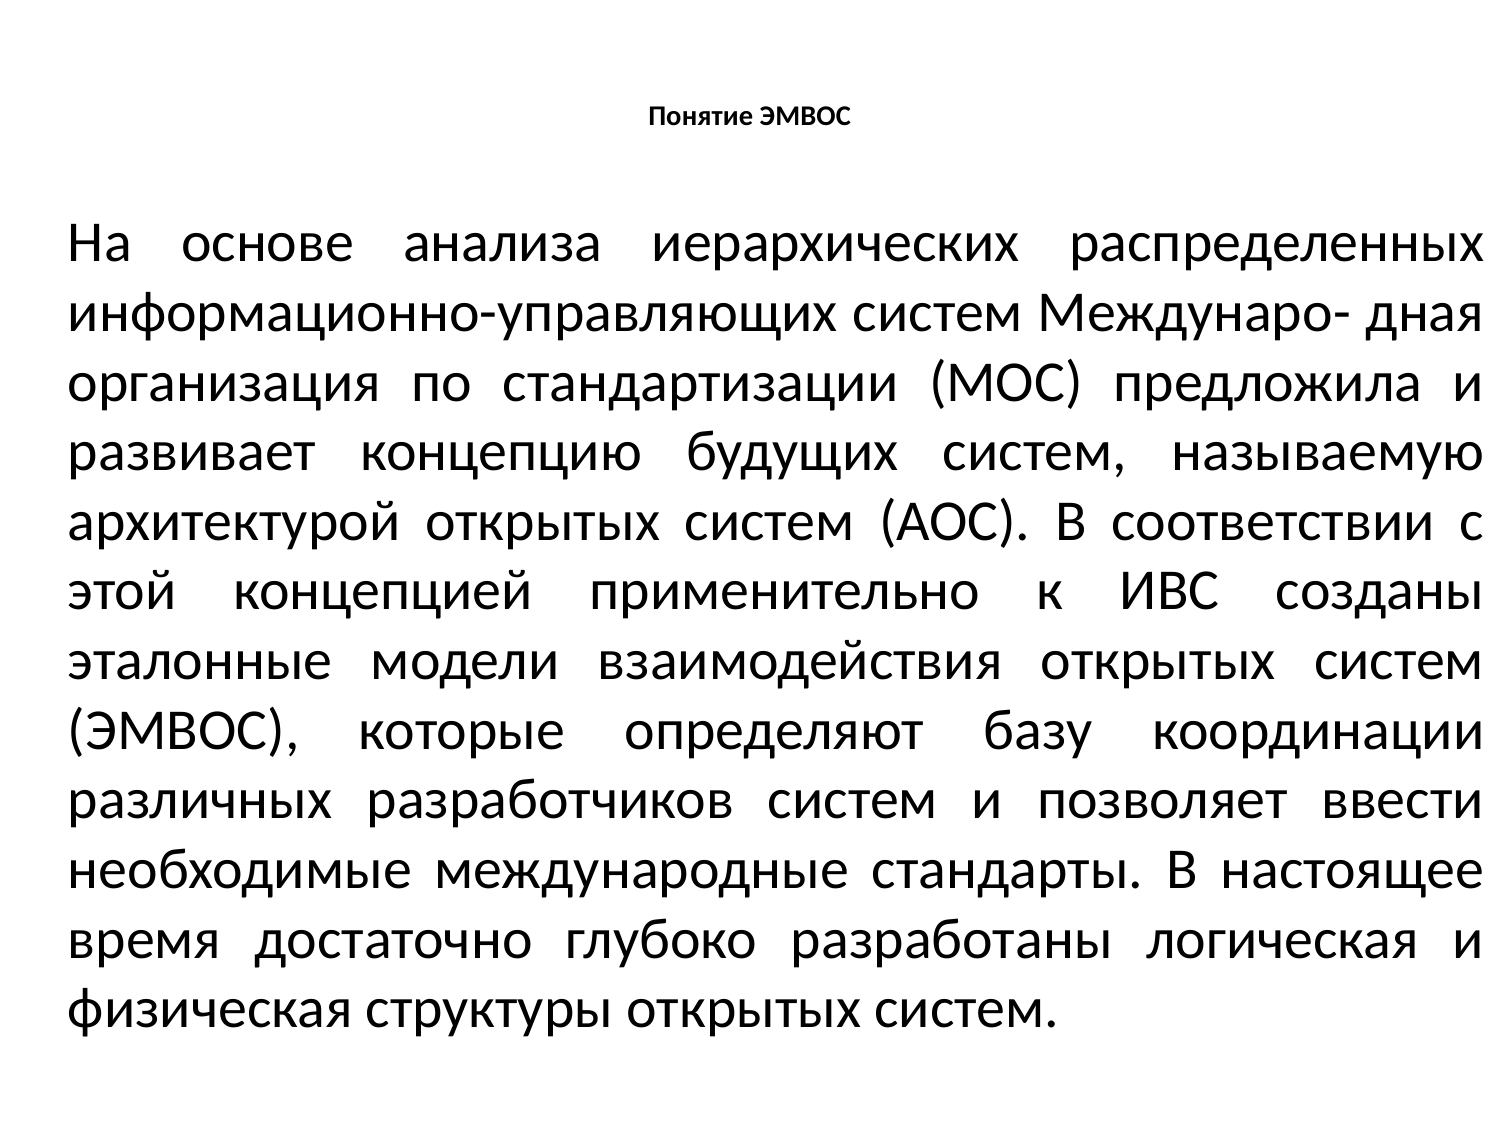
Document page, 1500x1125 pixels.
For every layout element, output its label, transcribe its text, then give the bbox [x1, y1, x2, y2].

list На основе анализа иерархических распределенных информационно-управляющих систем Междунаро- дная организация по стандартизации (МОС) предложила и развивает концепцию будущих систем, называемую архитектурой открытых систем (АОС). В соответствии с этой концепцией применительно к ИВС созданы эталонные модели взаимодействия открытых систем (ЭМВОС), которые определяют базу координации различных разработчиков систем и позволяет ввести необходимые международные стандарты. В настоящее время достаточно глубоко разработаны логическая и физическая структуры открытых систем. [0, 196, 1500, 1125]
title Понятие ЭМВОС [75, 54, 1425, 173]
